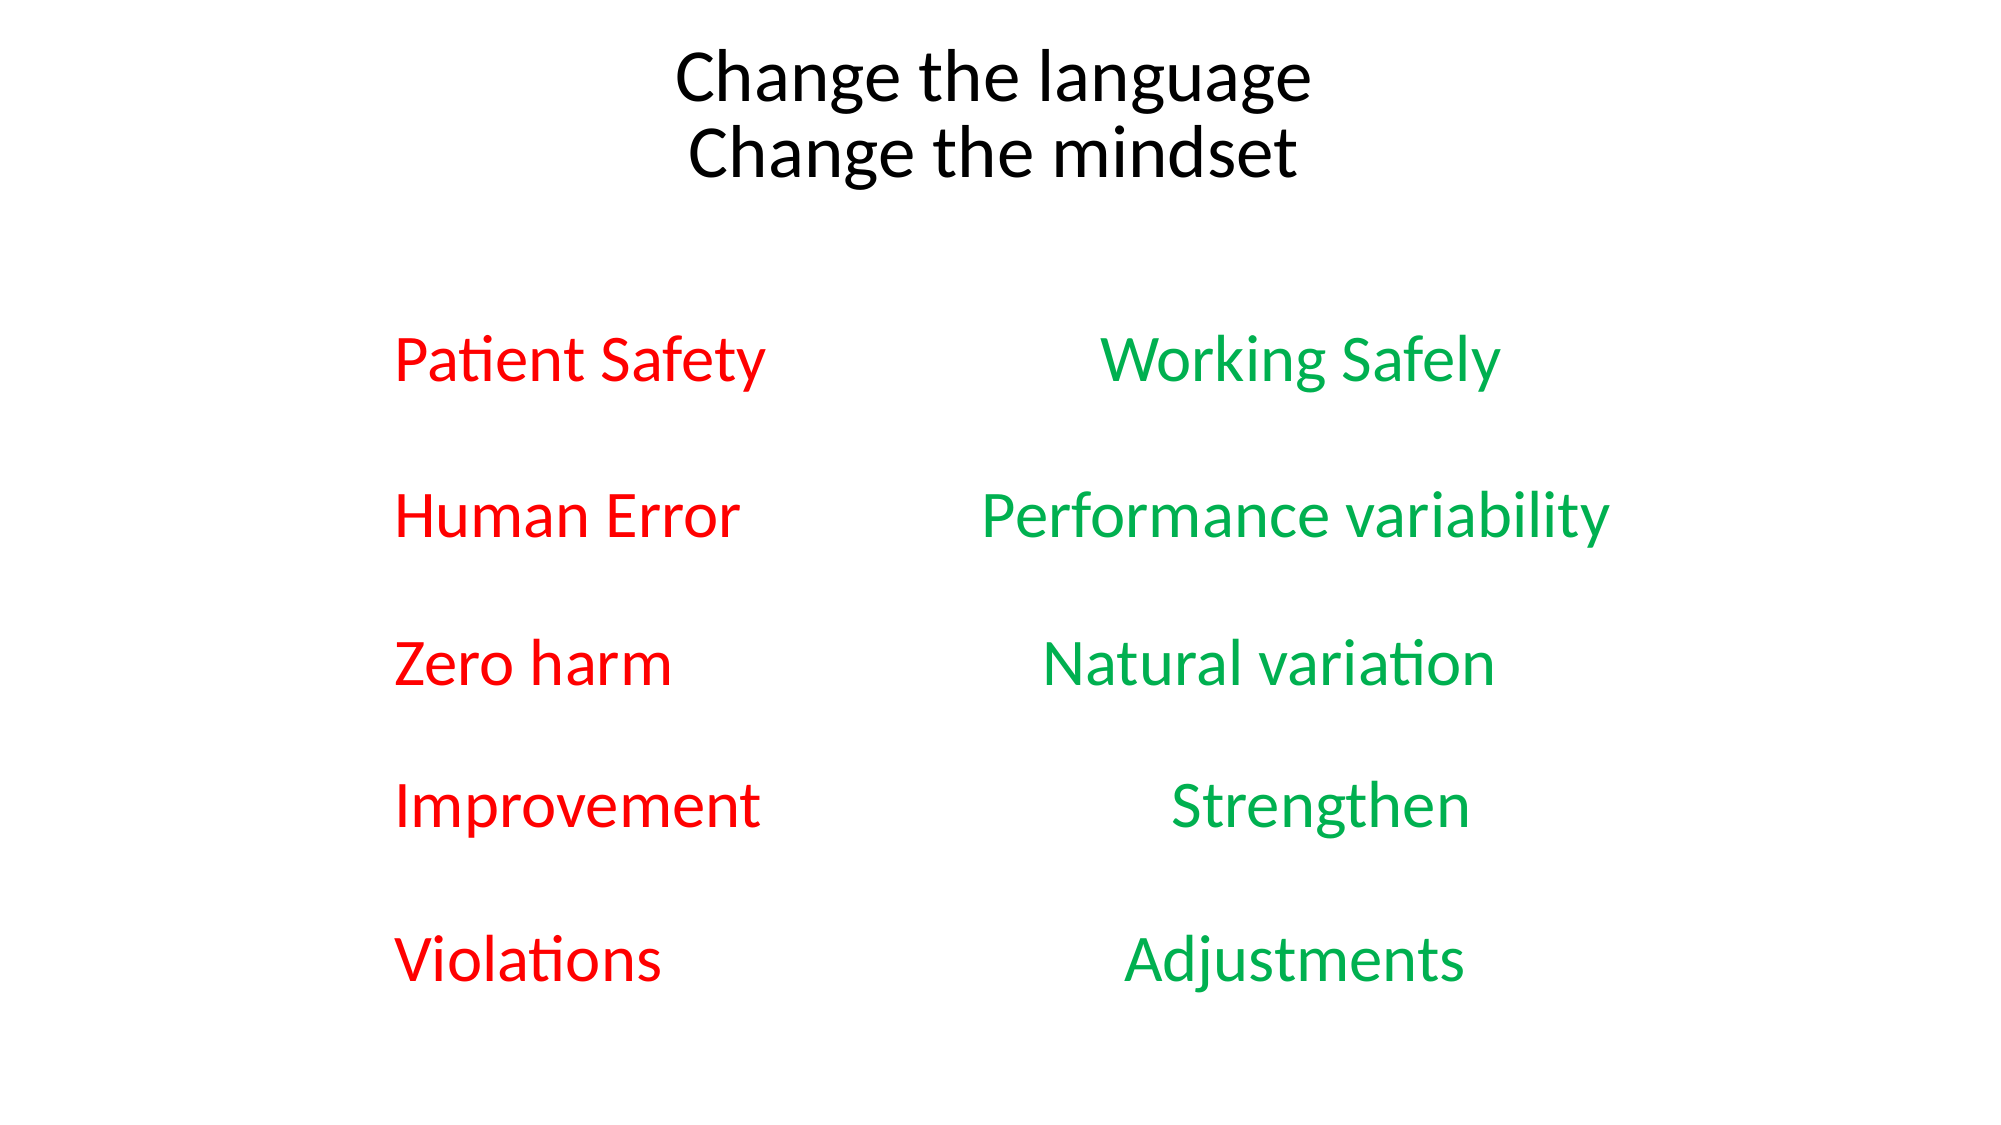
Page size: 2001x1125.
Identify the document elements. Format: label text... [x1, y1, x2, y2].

text_box Zero harm [379, 611, 829, 707]
text_box Working Safely [1085, 307, 1607, 403]
text_box Strengthen [1156, 753, 1529, 849]
title Change the language Change the mindset [267, 26, 1721, 215]
text_box Human Error [379, 463, 829, 558]
text_box Adjustments [1109, 907, 1631, 1003]
text_box Patient Safety [379, 307, 894, 403]
text_box Improvement [379, 753, 829, 849]
text_box Violations [379, 907, 829, 1003]
text_box Performance variability [967, 463, 1747, 558]
text_box Natural variation [1028, 611, 1687, 707]
